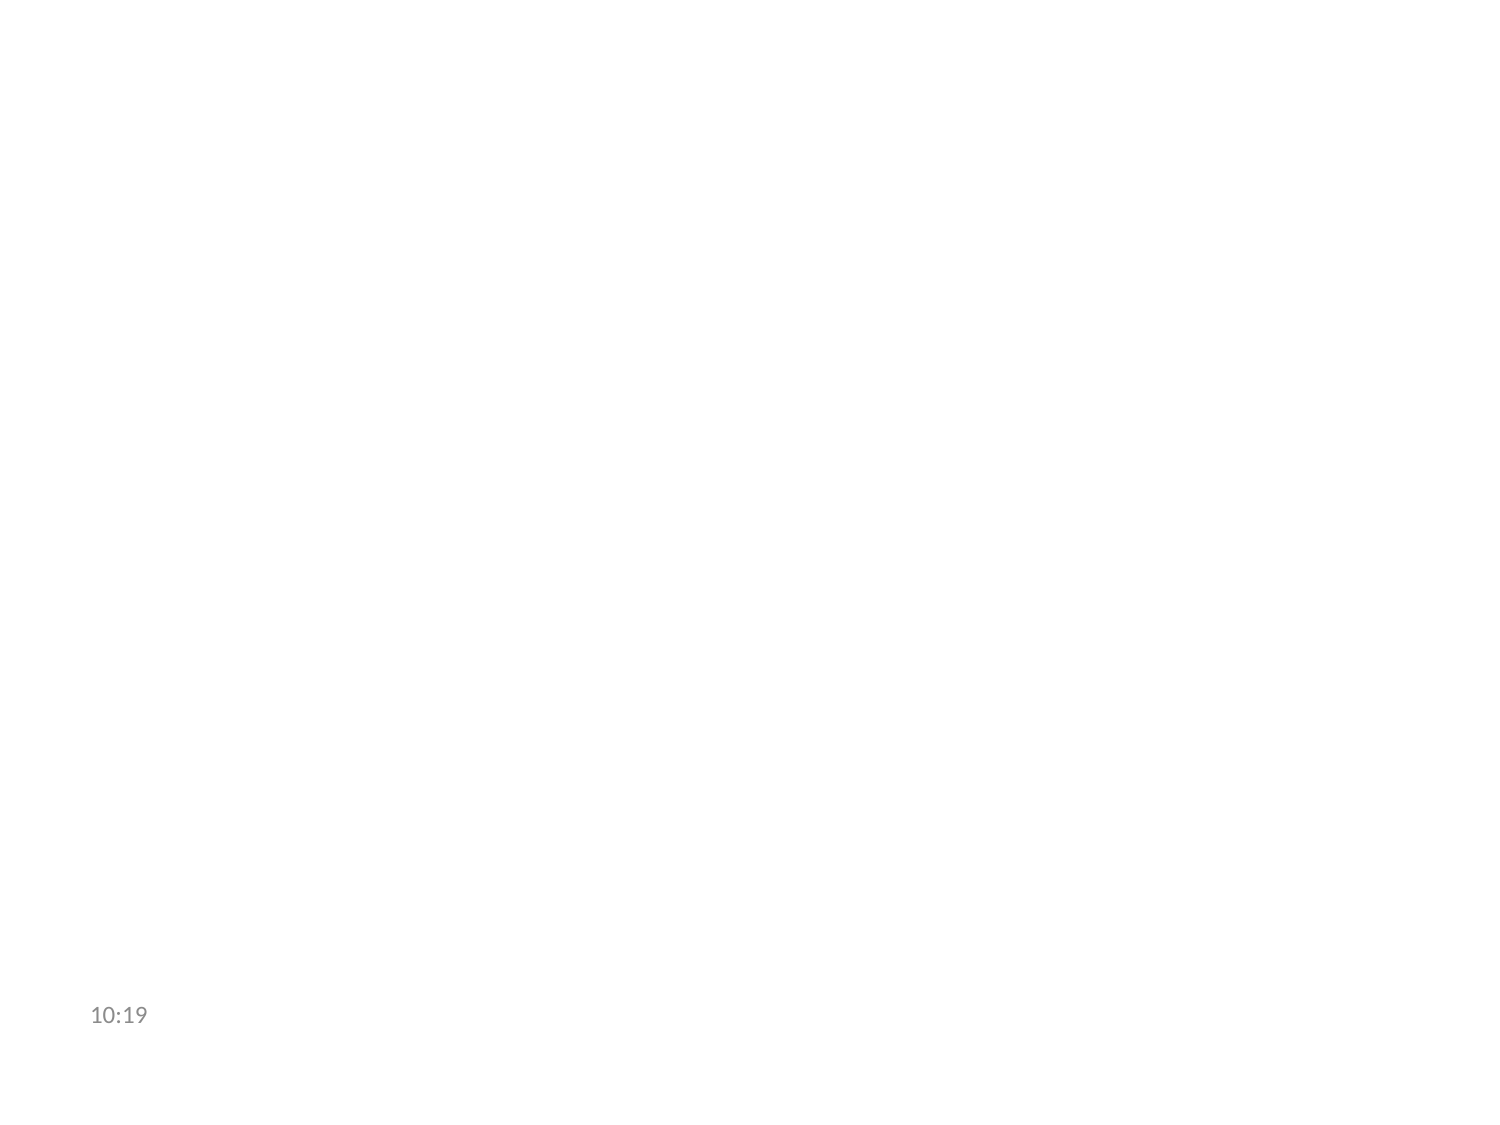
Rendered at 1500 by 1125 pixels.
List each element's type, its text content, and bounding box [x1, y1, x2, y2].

text_box 15:35 [75, 983, 425, 1044]
